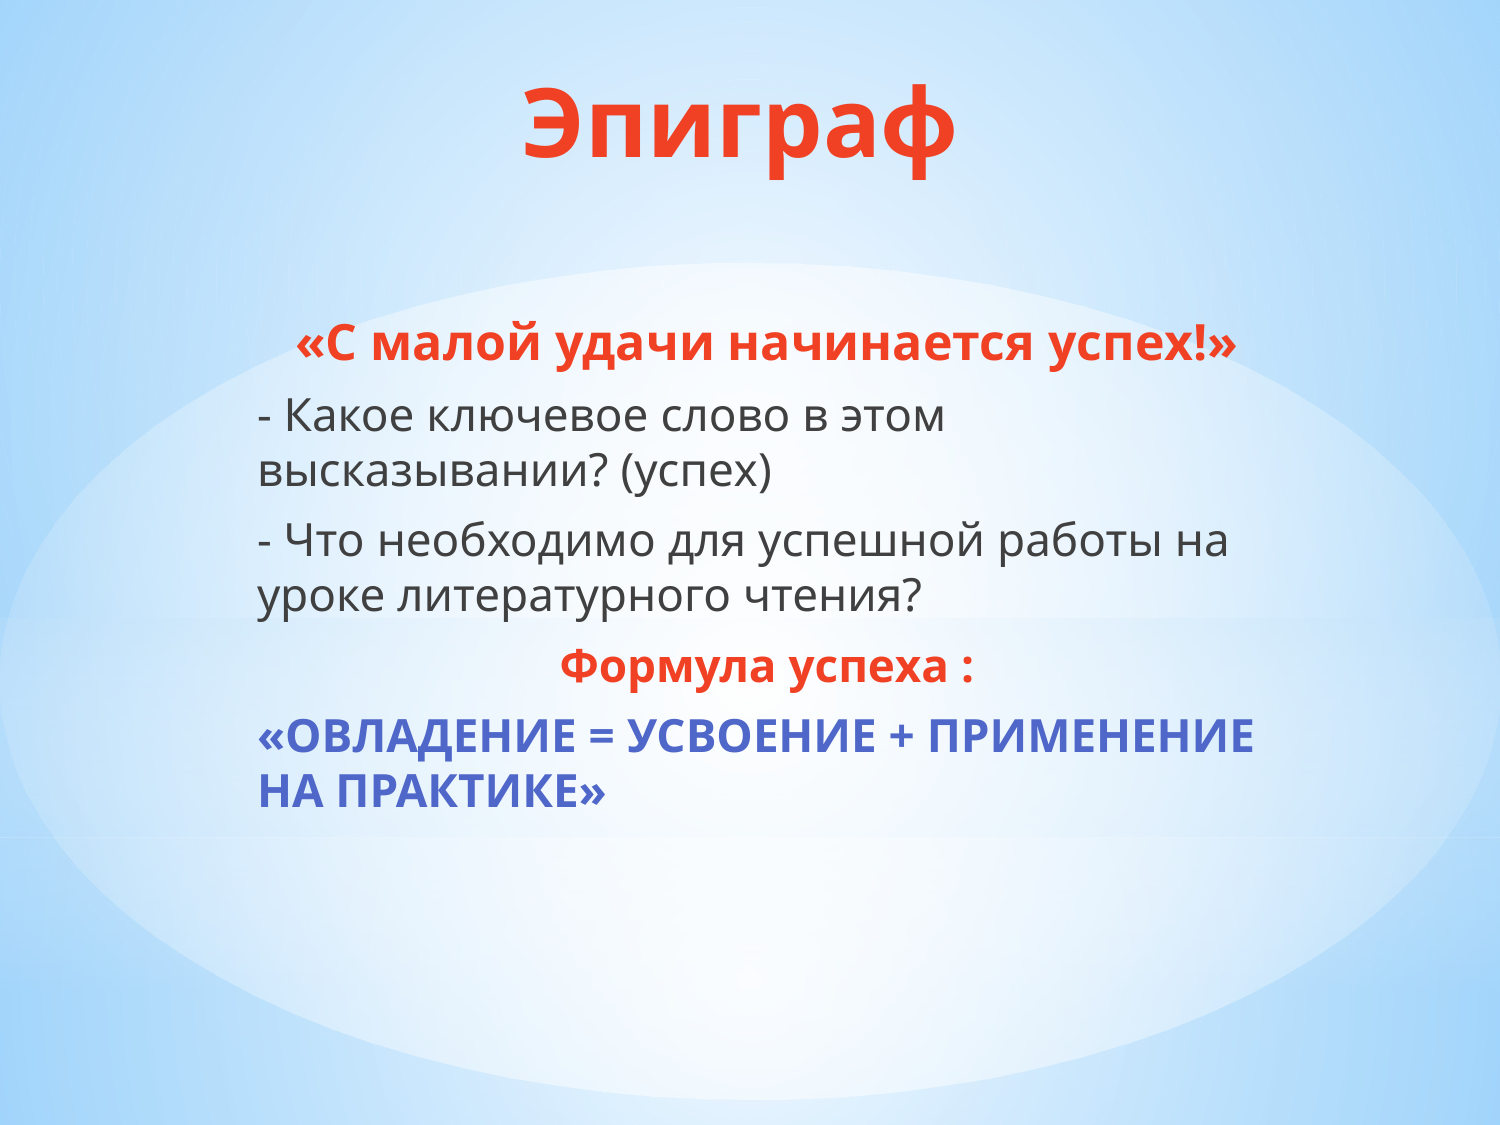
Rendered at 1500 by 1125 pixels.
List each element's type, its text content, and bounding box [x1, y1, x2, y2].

list «С малой удачи начинается успех!» - Какое ключевое слово в этом высказывании? (успех) - Что необходимо для успешной работы на уроке литературного чтения? Формула успеха : «ОВЛАДЕНИЕ = УСВОЕНИЕ + ПРИМЕНЕНИЕ НА ПРАКТИКЕ» [242, 302, 1293, 873]
title Эпиграф [218, 54, 1287, 243]
